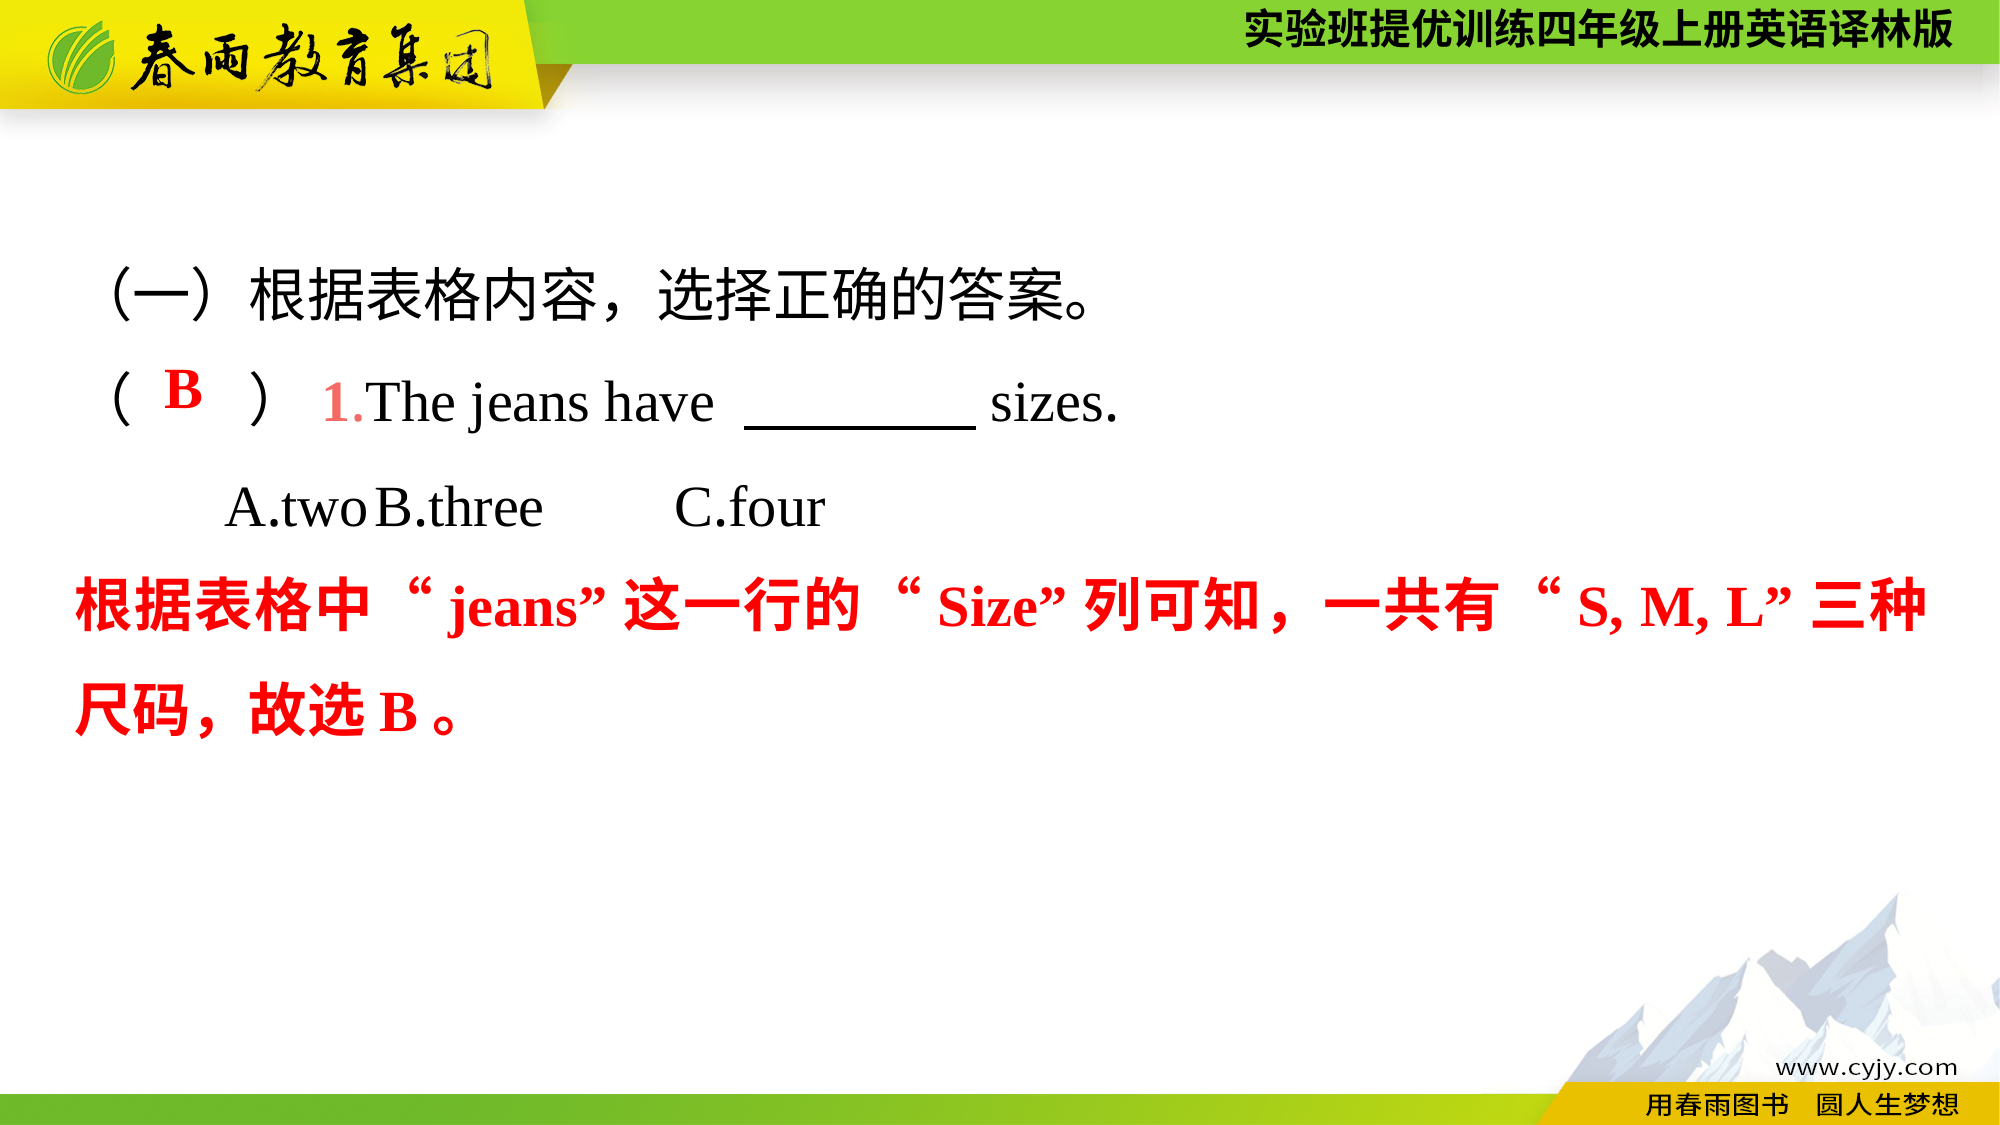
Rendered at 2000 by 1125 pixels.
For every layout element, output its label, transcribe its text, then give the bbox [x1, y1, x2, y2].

picture [0, 0, 2000, 1125]
text_box B [149, 342, 219, 428]
list （一）根据表格内容，选择正确的答案。 （ ）1.The jeans have sizes. A.two B.three C.four [59, 215, 1944, 525]
text_box 根据表格中“jeans”这一行的“Size”列可知，一共有“S, M, L”三种尺码，故选B。 [59, 525, 1944, 751]
